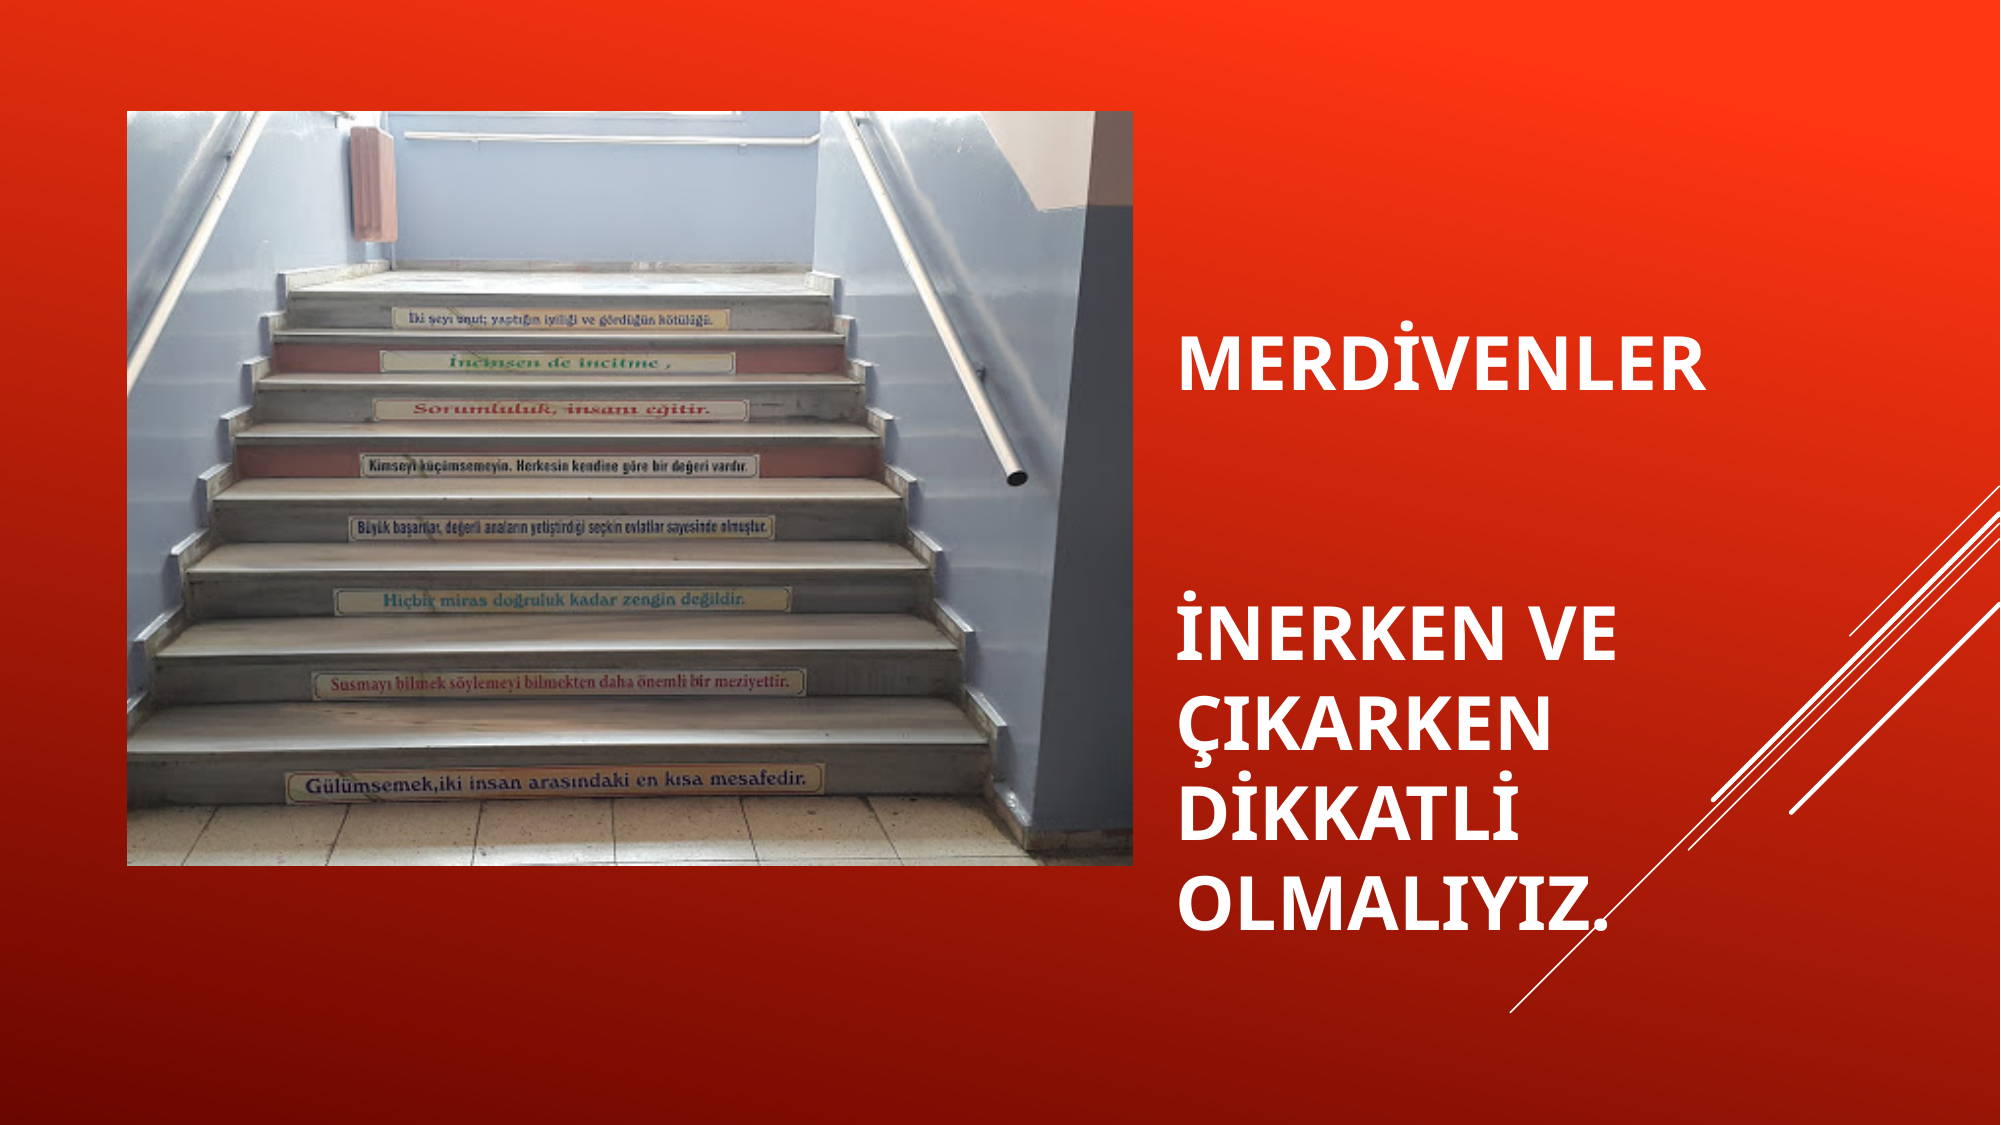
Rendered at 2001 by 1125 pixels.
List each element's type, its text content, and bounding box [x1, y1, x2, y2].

picture [127, 111, 1134, 867]
title Merdivenler inerken ve çıkarken dikkatli olmalıyız. [1159, 288, 1744, 973]
